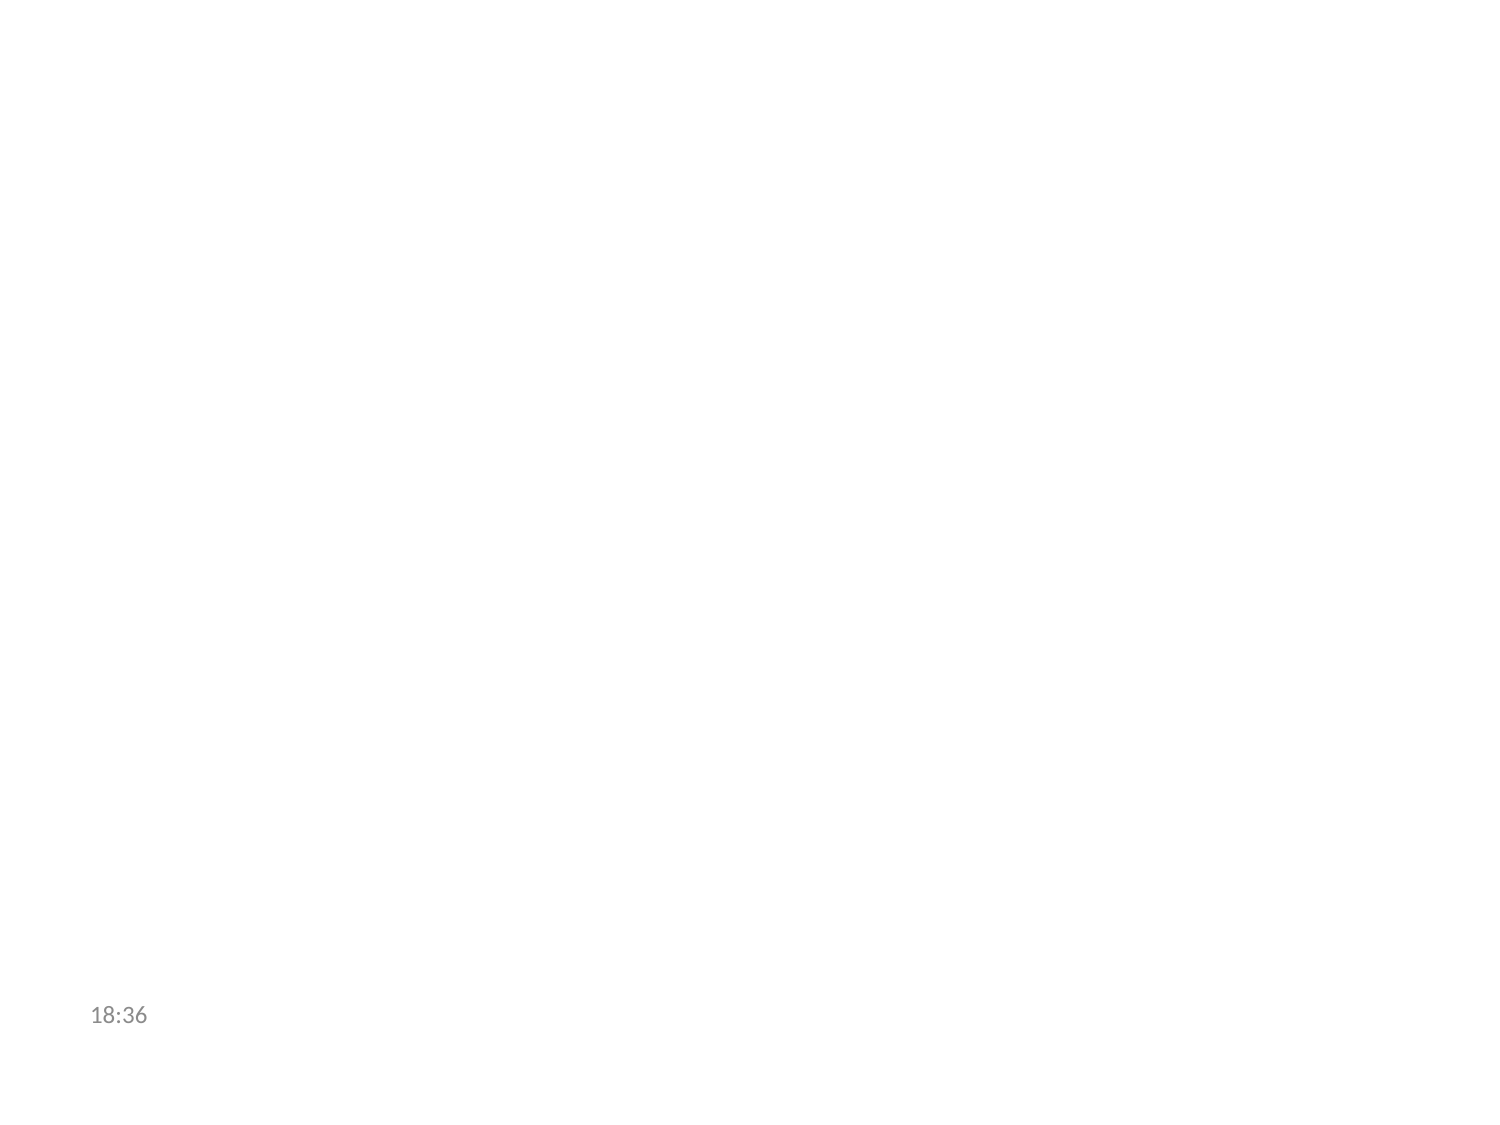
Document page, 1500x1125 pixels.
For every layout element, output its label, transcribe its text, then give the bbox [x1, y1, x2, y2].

text_box 15:35 [75, 983, 425, 1044]
